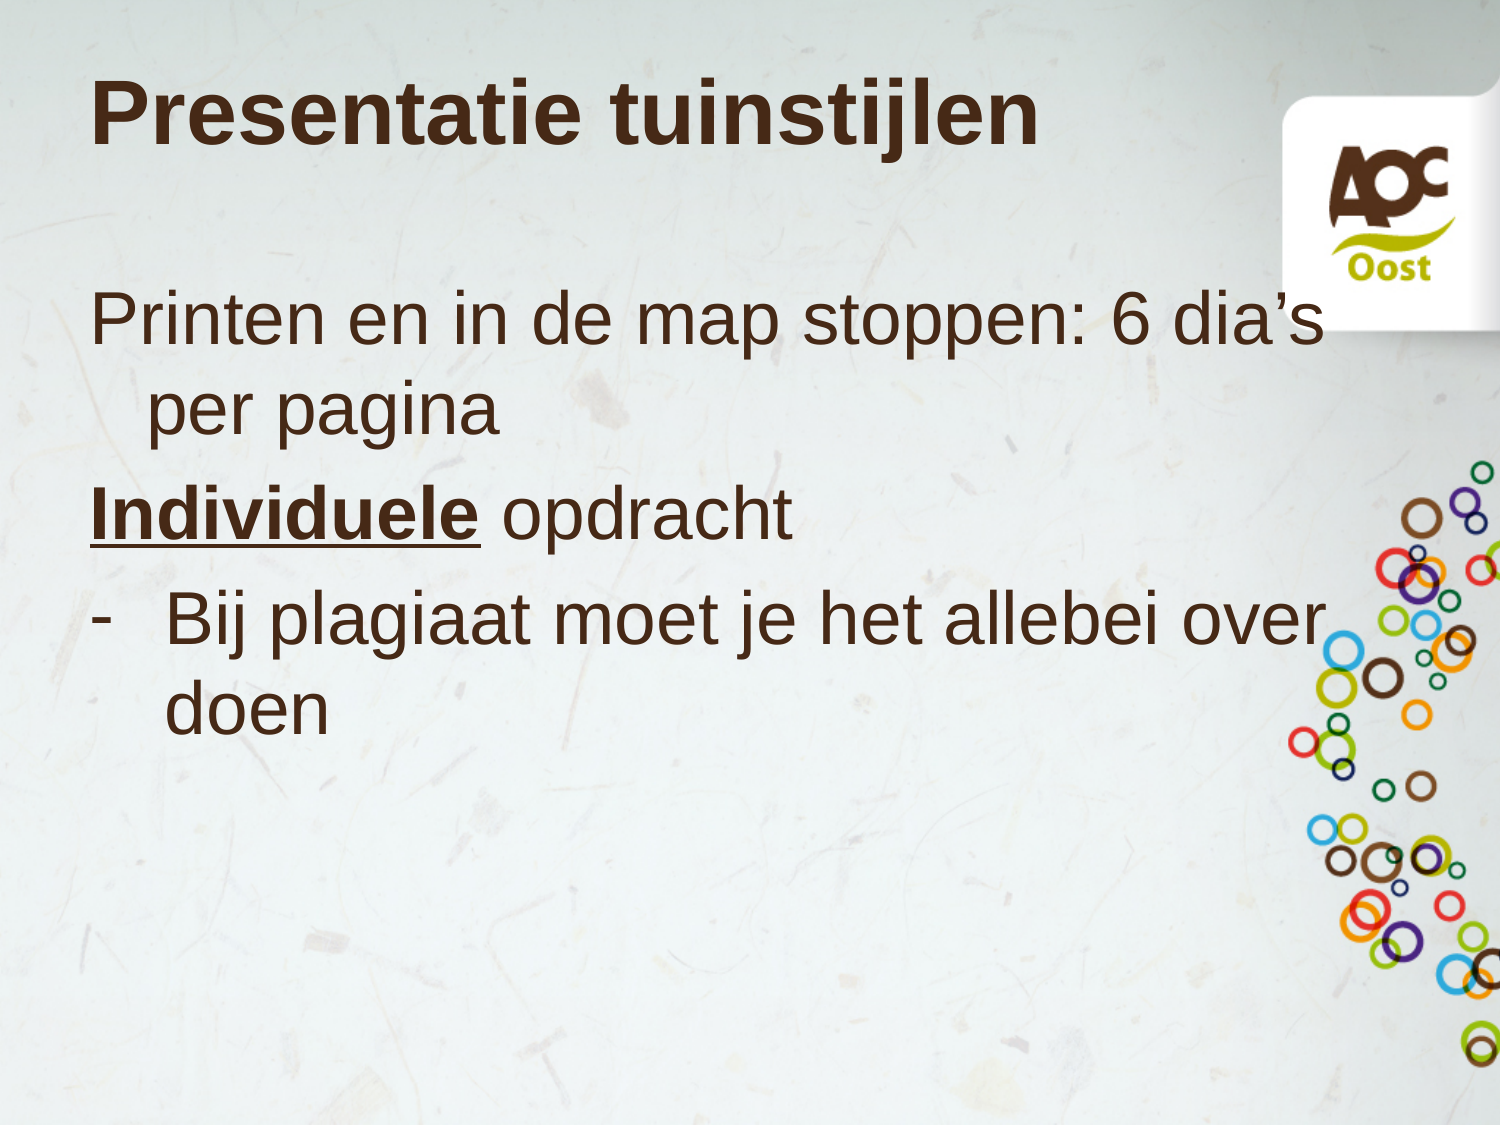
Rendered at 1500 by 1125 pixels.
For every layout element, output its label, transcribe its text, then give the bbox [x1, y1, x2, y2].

title Presentatie tuinstijlen [75, 45, 1425, 233]
list Printen en in de map stoppen: 6 dia’s per pagina Individuele opdracht Bij plagiaat moet je het allebei over doen [75, 262, 1425, 1005]
picture [0, 0, 1500, 1125]
